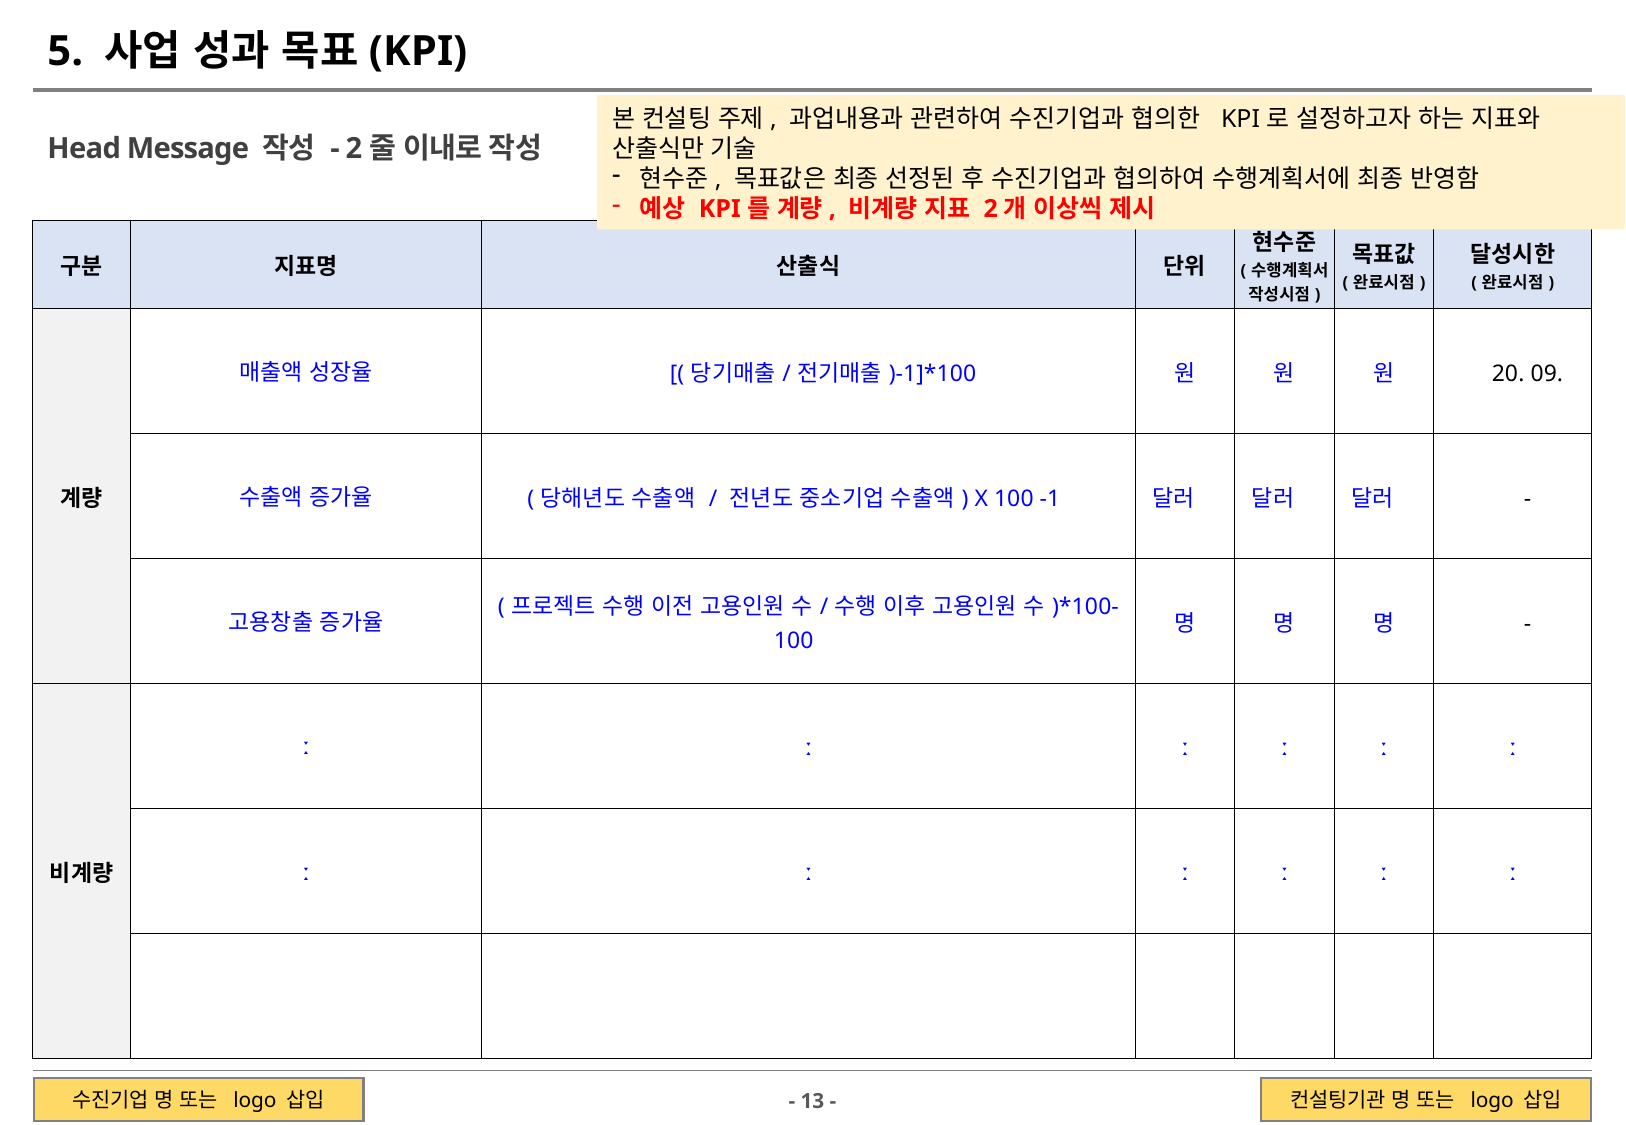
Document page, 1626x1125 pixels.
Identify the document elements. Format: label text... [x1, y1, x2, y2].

table_cell 고용창출 증가율 [131, 559, 481, 683]
table_cell 달러 [1235, 434, 1334, 558]
table_cell ː [482, 809, 1135, 933]
table_cell ː [1235, 809, 1334, 933]
table_cell 원 [1235, 309, 1334, 433]
table_cell 수출액 증가율 [131, 434, 481, 558]
table_cell 20. 09. [1434, 309, 1591, 433]
table_cell ː [131, 809, 481, 933]
table_cell [1136, 934, 1234, 1058]
table_cell 달러 [1335, 434, 1433, 558]
table_cell [(당기매출/전기매출)-1]*100 [482, 309, 1135, 433]
table_header 달성시한 (완료시점) [1434, 230, 1591, 308]
table_cell 원 [1335, 309, 1433, 433]
table_cell ː [482, 684, 1135, 808]
table_cell [1434, 934, 1591, 1058]
text_box 5. 사업 성과 목표(KPI) [32, 16, 1061, 81]
table_cell [1235, 934, 1334, 1058]
table_cell 명 [1235, 559, 1334, 683]
table_cell [1335, 934, 1433, 1058]
table_header 산출식 [482, 221, 1135, 308]
table_cell 매출액 성장율 [131, 309, 481, 433]
table_cell [482, 934, 1135, 1058]
table_cell ː [1136, 684, 1234, 808]
table_cell 비계량 [33, 684, 130, 1058]
table_cell ː [1434, 809, 1591, 933]
table_cell 명 [1335, 559, 1433, 683]
table_cell ː [1434, 684, 1591, 808]
table_cell (프로젝트 수행 이전 고용인원 수/수행 이후 고용인원 수)*100-100 [482, 559, 1135, 683]
table_header 지표명 [131, 221, 481, 308]
table_header 단위 [1136, 230, 1234, 308]
table_cell 원 [1136, 309, 1234, 433]
table_header 목표값 (완료시점) [1335, 230, 1433, 308]
table_header 현수준 (수행계획서 작성시점) [1235, 230, 1334, 308]
table_cell ː [1136, 809, 1234, 933]
table_cell ː [131, 684, 481, 808]
table_cell 계량 [33, 309, 130, 683]
table_cell ː [1335, 684, 1433, 808]
text_box 본 컨설팅 주제, 과업내용과 관련하여 수진기업과 협의한 KPI로 설정하고자 하는 지표와 산출식만 기술 현수준, 목표값은 최종 선정된 후 수진기업과 협의하여 수행계획서에 최종 반영함 예상 KPI를 계량, 비계량 지표 2개 이상씩 제시 [597, 94, 1625, 230]
table_cell ː [1335, 809, 1433, 933]
table_cell - [1434, 559, 1591, 683]
table_cell (당해년도 수출액 / 전년도 중소기업 수출액) X 100 -1 [482, 434, 1135, 558]
table_cell 명 [1136, 559, 1234, 683]
table_header 구분 [33, 221, 130, 308]
table_cell - [1434, 434, 1591, 558]
table_cell ː [1235, 684, 1334, 808]
table_cell 달러 [1136, 434, 1234, 558]
table_cell [131, 934, 481, 1058]
text_box Head Message 작성 - 2줄 이내로 작성 [32, 113, 597, 173]
